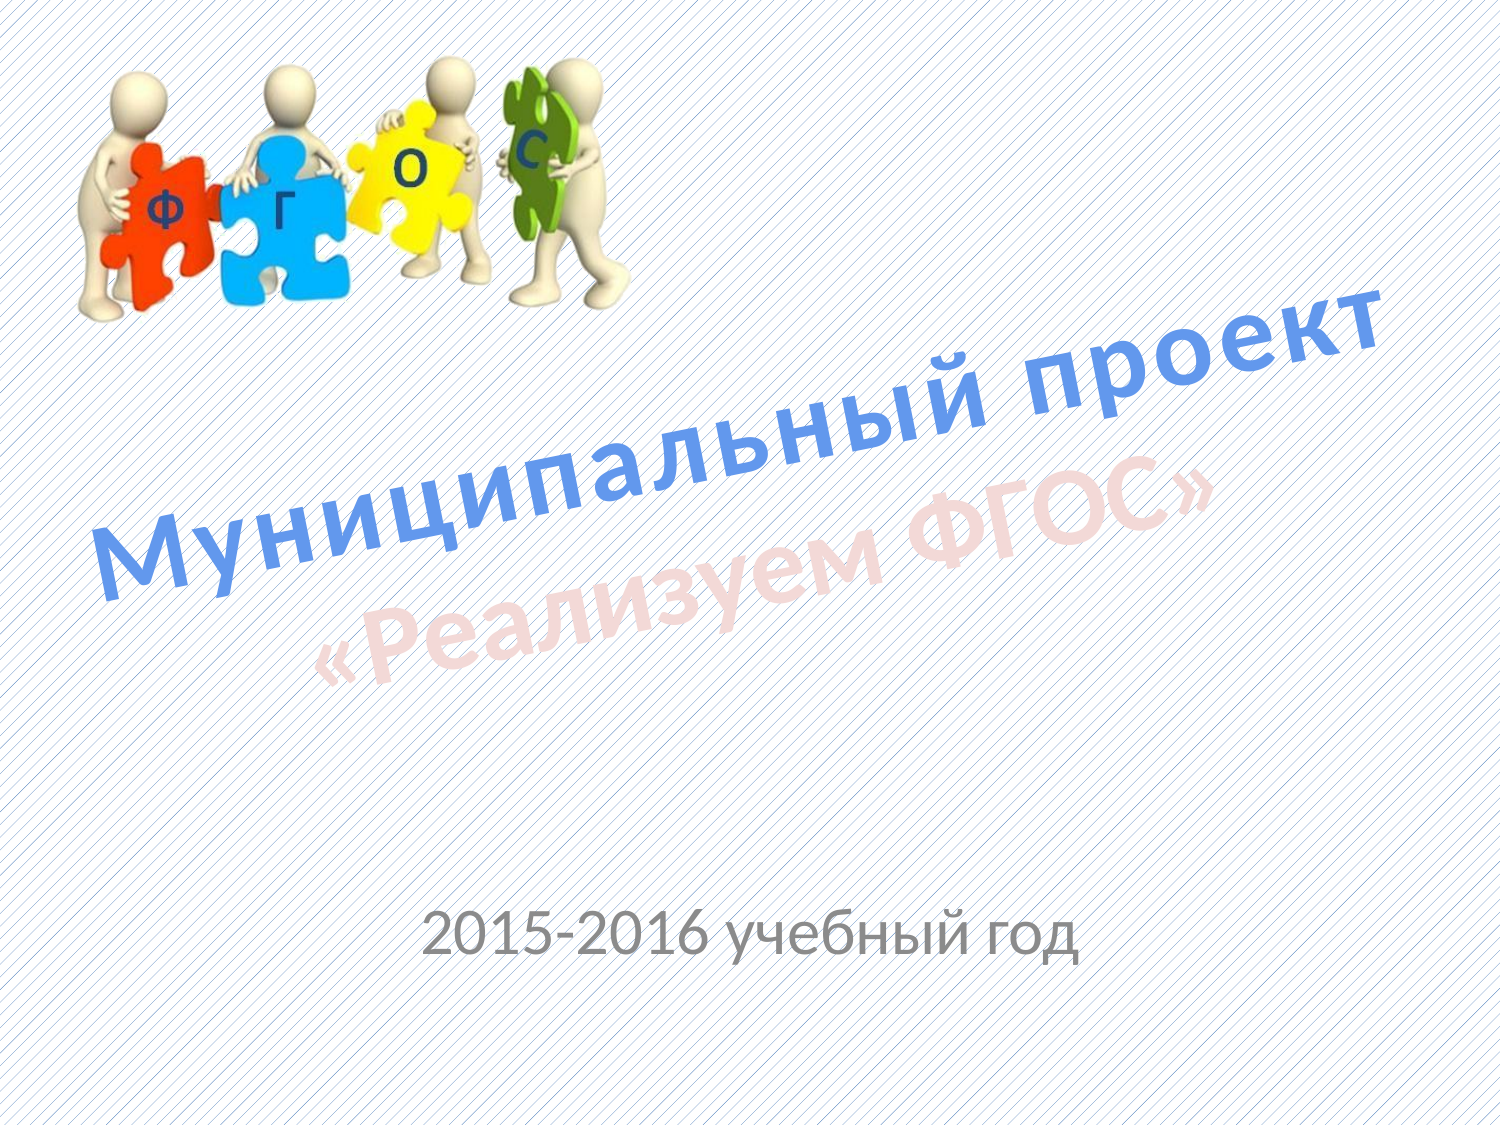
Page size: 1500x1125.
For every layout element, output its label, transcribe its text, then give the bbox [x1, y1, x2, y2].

picture [76, 54, 634, 326]
text_box Муниципальный проект «Реализуем ФГОС» [61, 221, 1438, 769]
subtitle 2015-2016 учебный год [225, 786, 1275, 1075]
